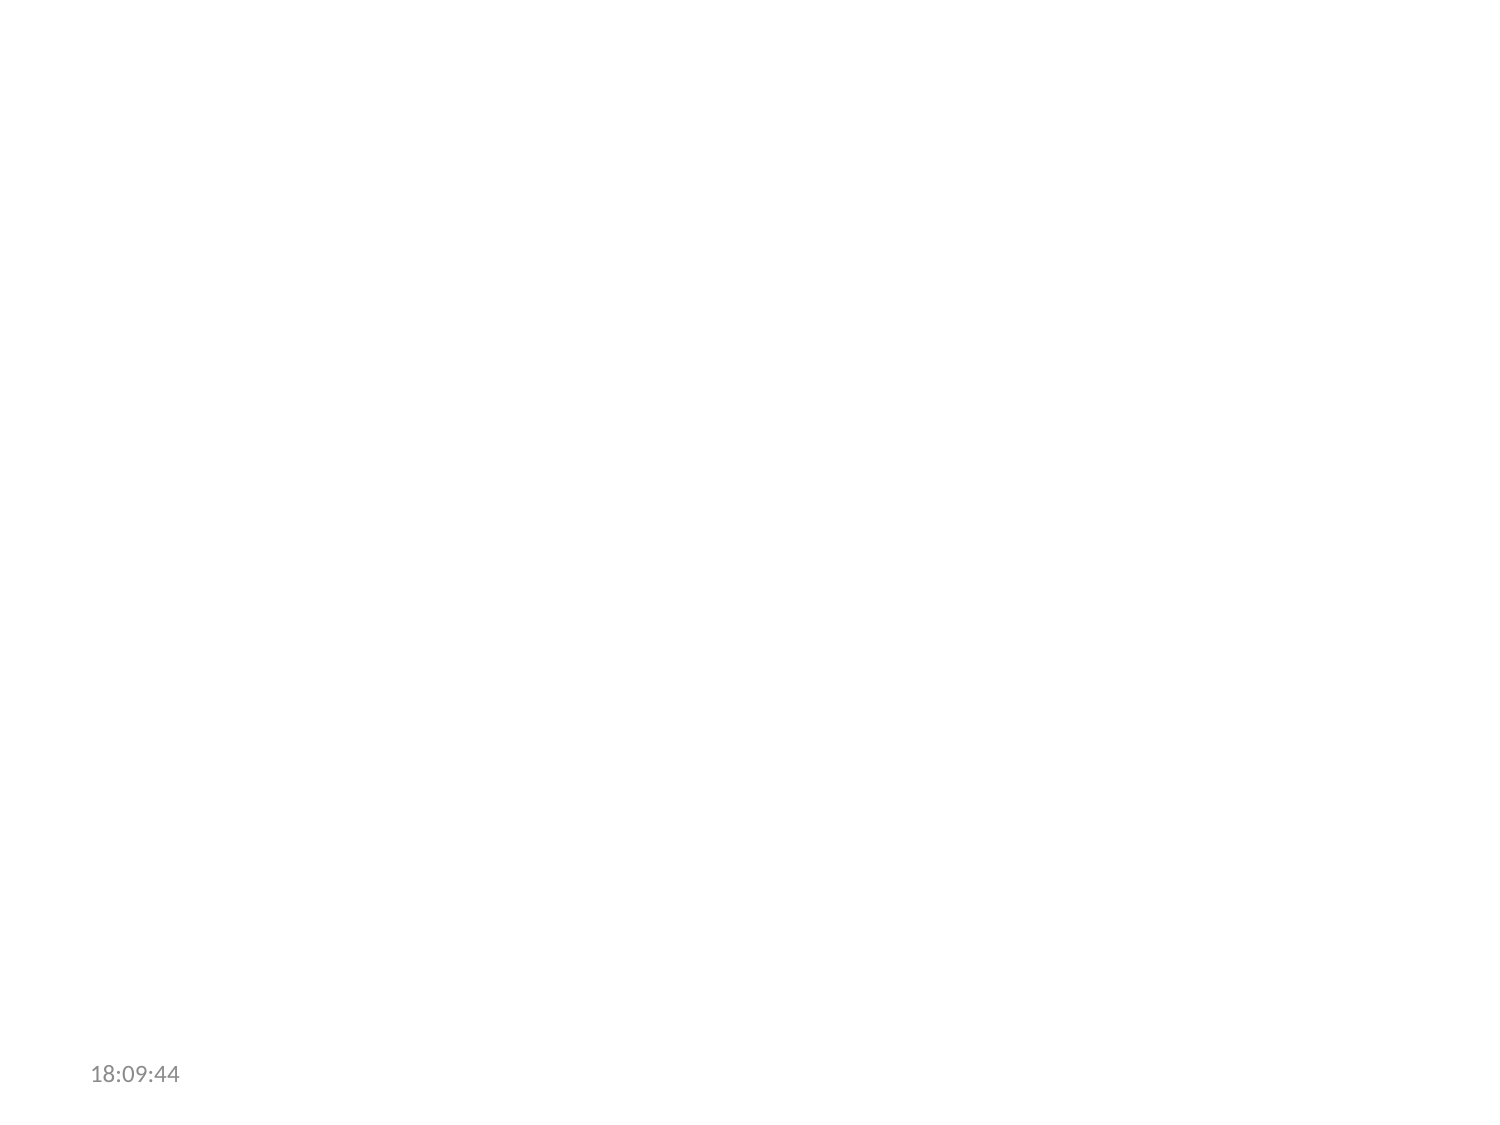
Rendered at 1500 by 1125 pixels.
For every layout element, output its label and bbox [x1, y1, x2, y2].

slide_number [75, 1042, 425, 1103]
